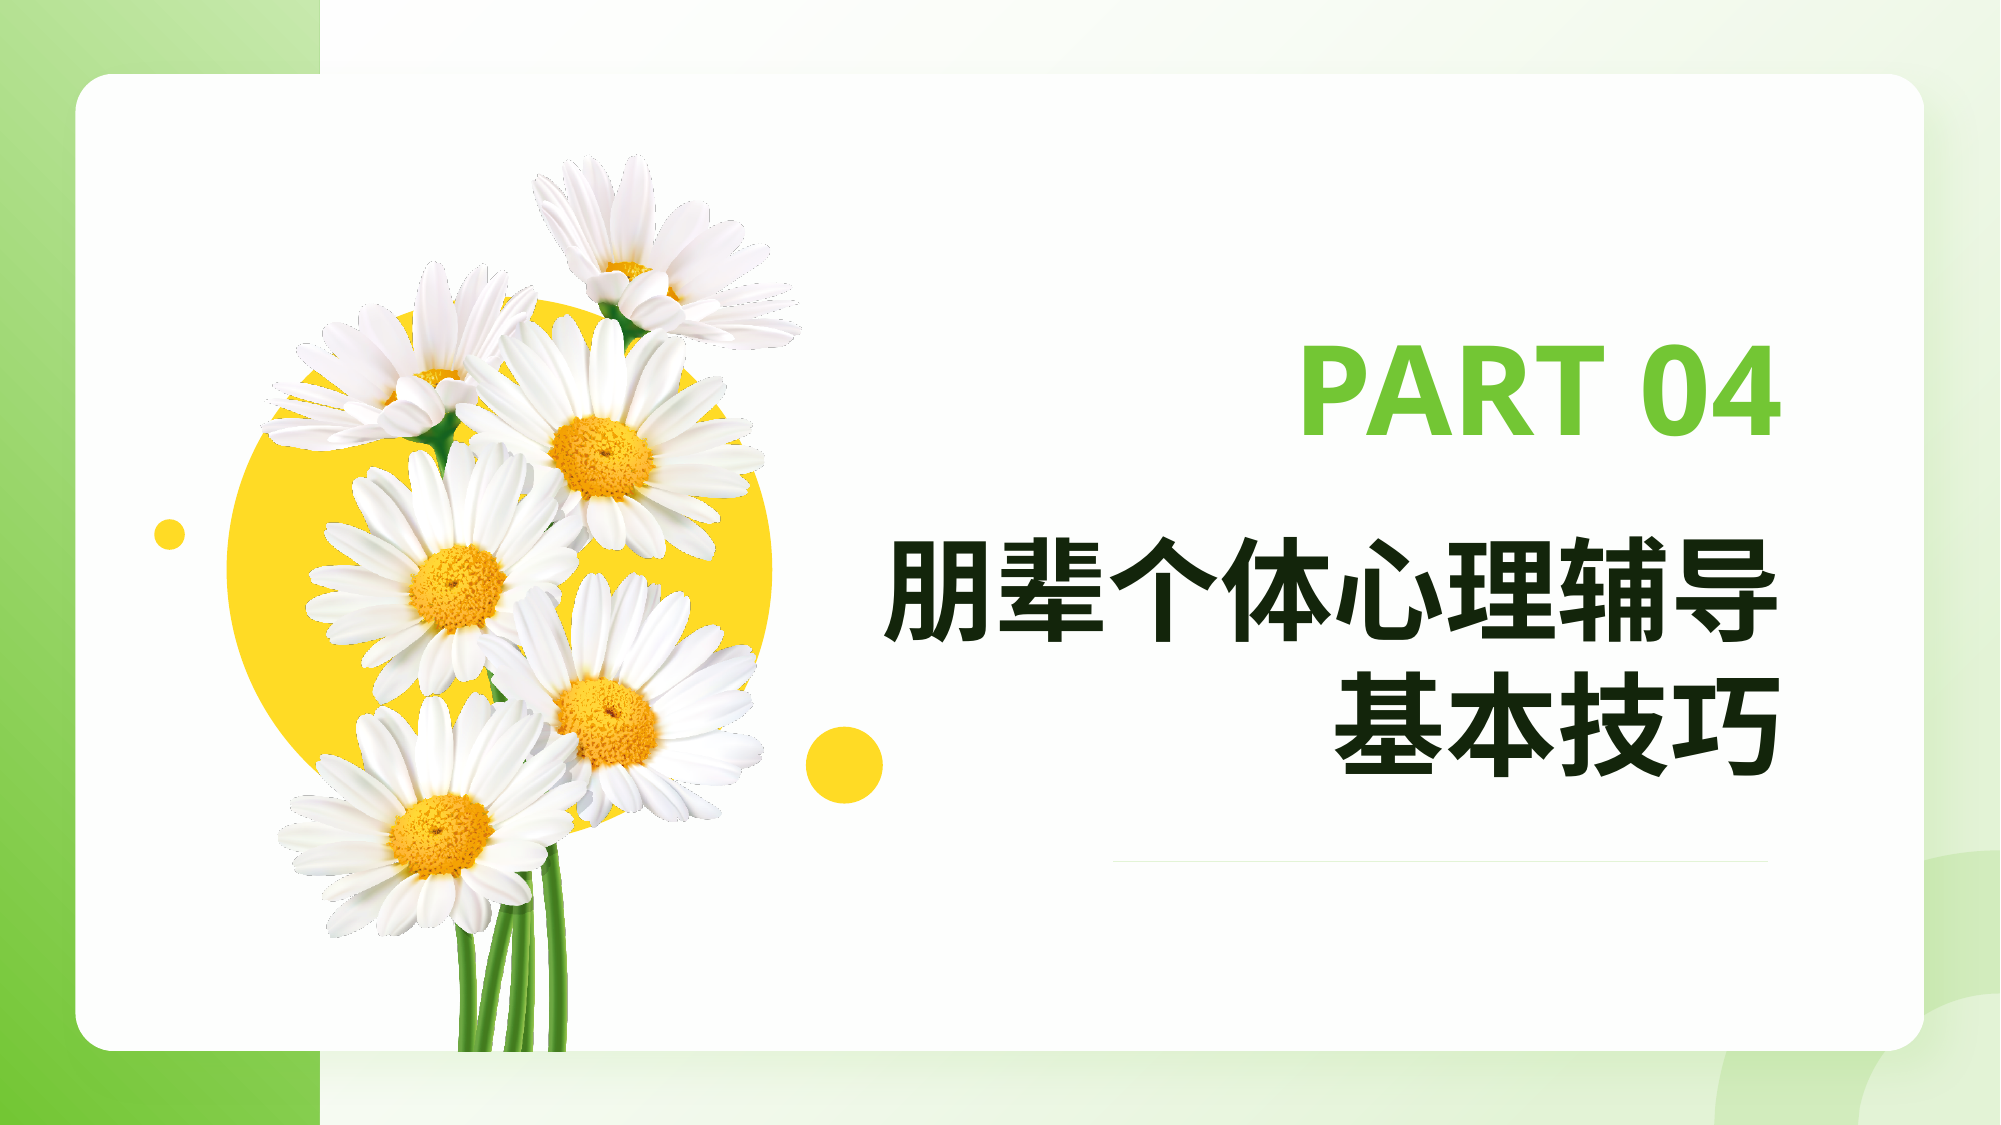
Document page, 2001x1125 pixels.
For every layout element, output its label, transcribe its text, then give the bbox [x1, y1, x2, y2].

title 朋辈个体心理辅导 基本技巧 [684, 519, 1783, 859]
list PART 04 [1032, 190, 1783, 461]
picture [260, 154, 802, 1052]
